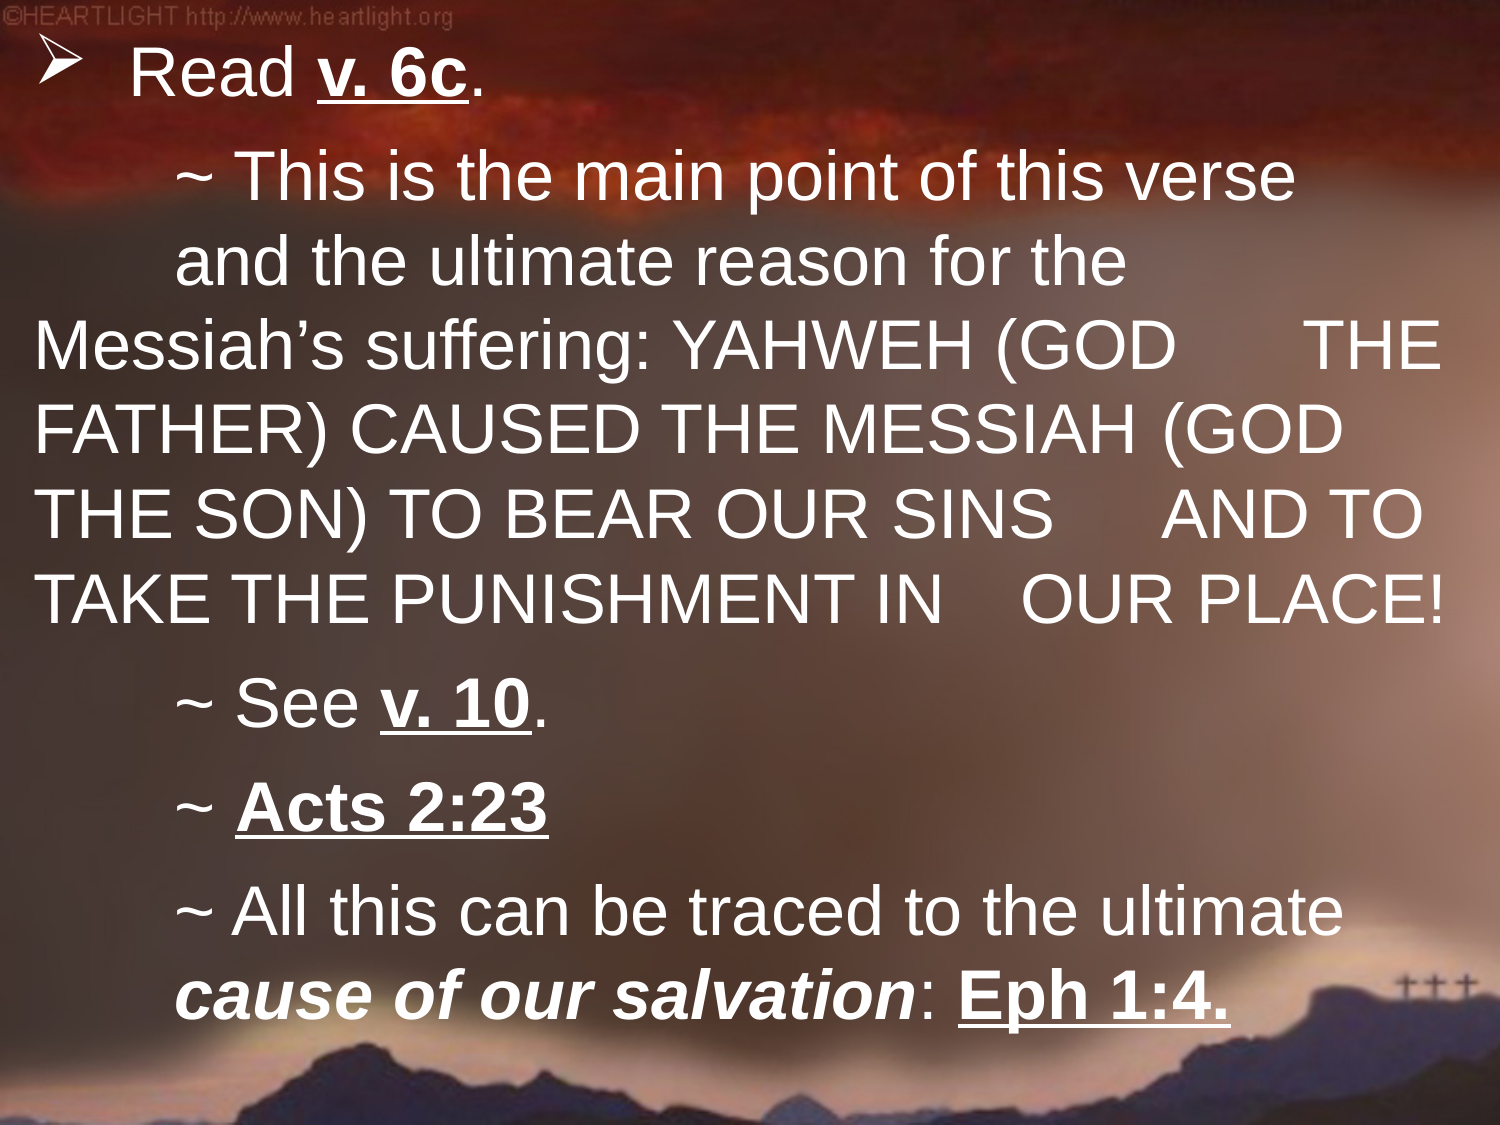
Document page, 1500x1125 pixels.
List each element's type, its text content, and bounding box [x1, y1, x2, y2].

subtitle Read v. 6c. ~ This is the main point of this verse and the ultimate reason for the Messiah’s suffering: YAHWEH (GOD THE FATHER) CAUSED THE MESSIAH (GOD THE SON) TO BEAR OUR SINS AND TO TAKE THE PUNISHMENT IN OUR PLACE! ~ See v. 10. ~ Acts 2:23 ~ All this can be traced to the ultimate cause of our salvation: Eph 1:4. [18, 18, 1477, 1104]
picture [0, 0, 1500, 1125]
